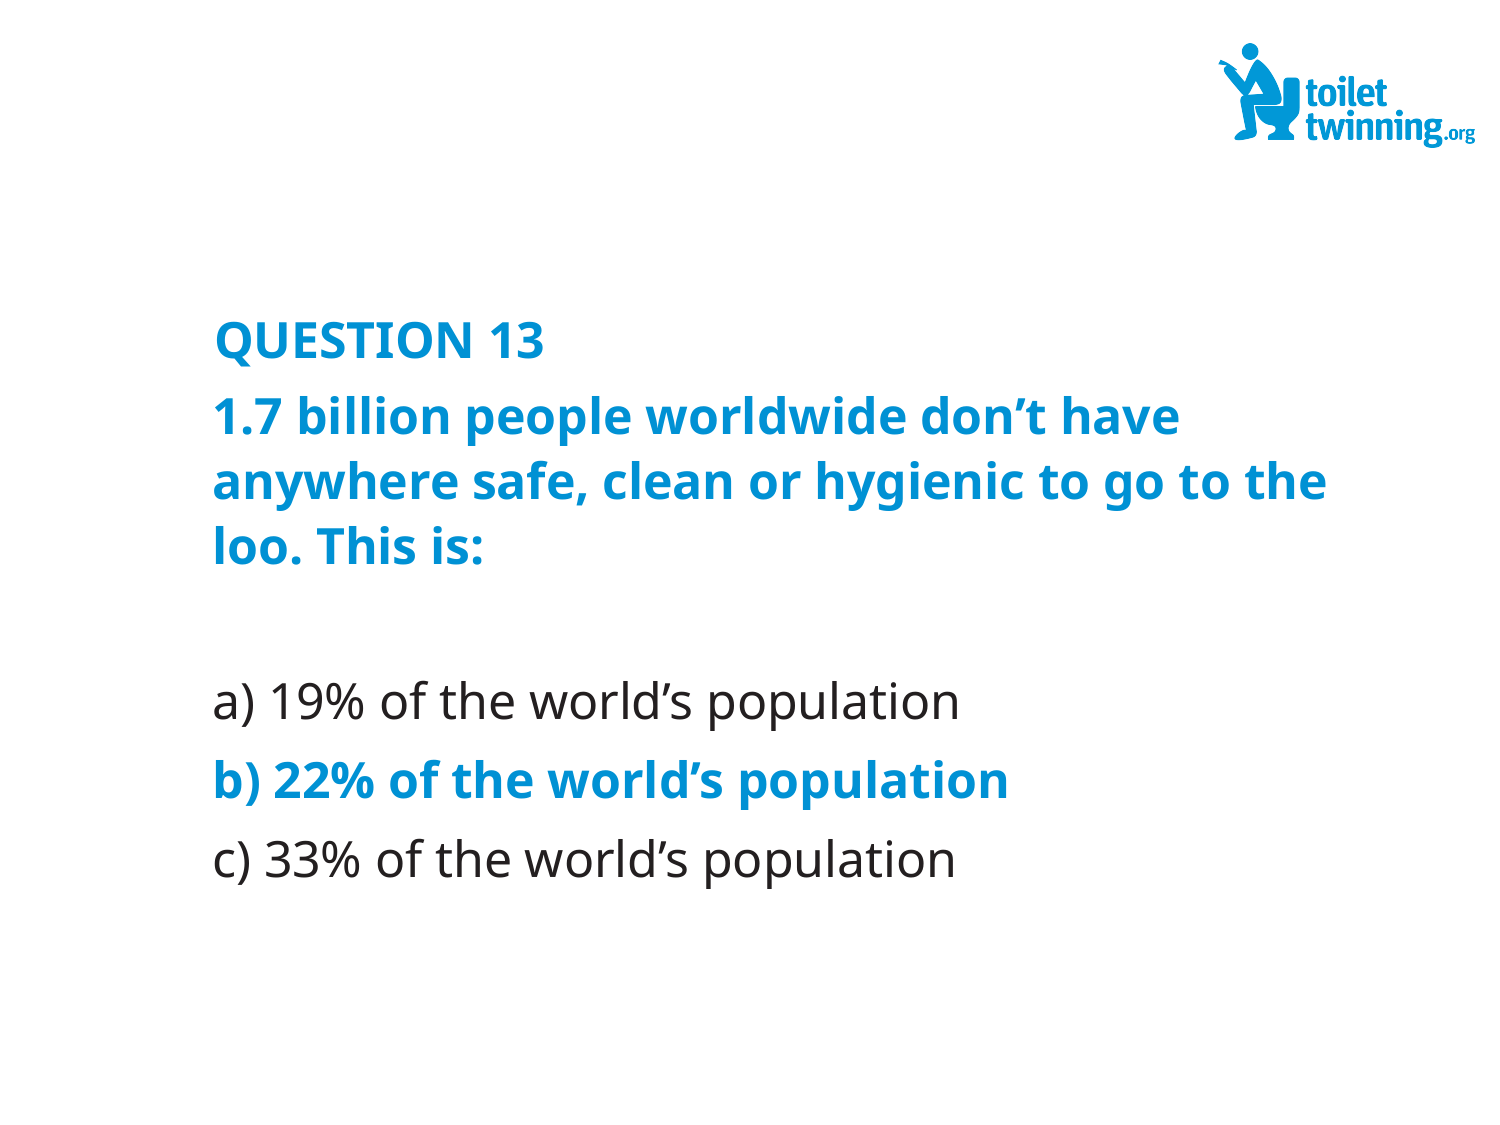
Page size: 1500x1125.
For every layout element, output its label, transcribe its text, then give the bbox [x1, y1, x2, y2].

picture [1218, 43, 1475, 148]
picture [1250, 84, 1261, 94]
text_box QUESTION 13 1.7 billion people worldwide don’t have anywhere safe, clean or hygienic to go to the loo. This is: a) 19% of the world’s population b) 22% of the world’s population c) 33% of the world’s population [197, 296, 1378, 975]
picture [1218, 43, 1254, 80]
